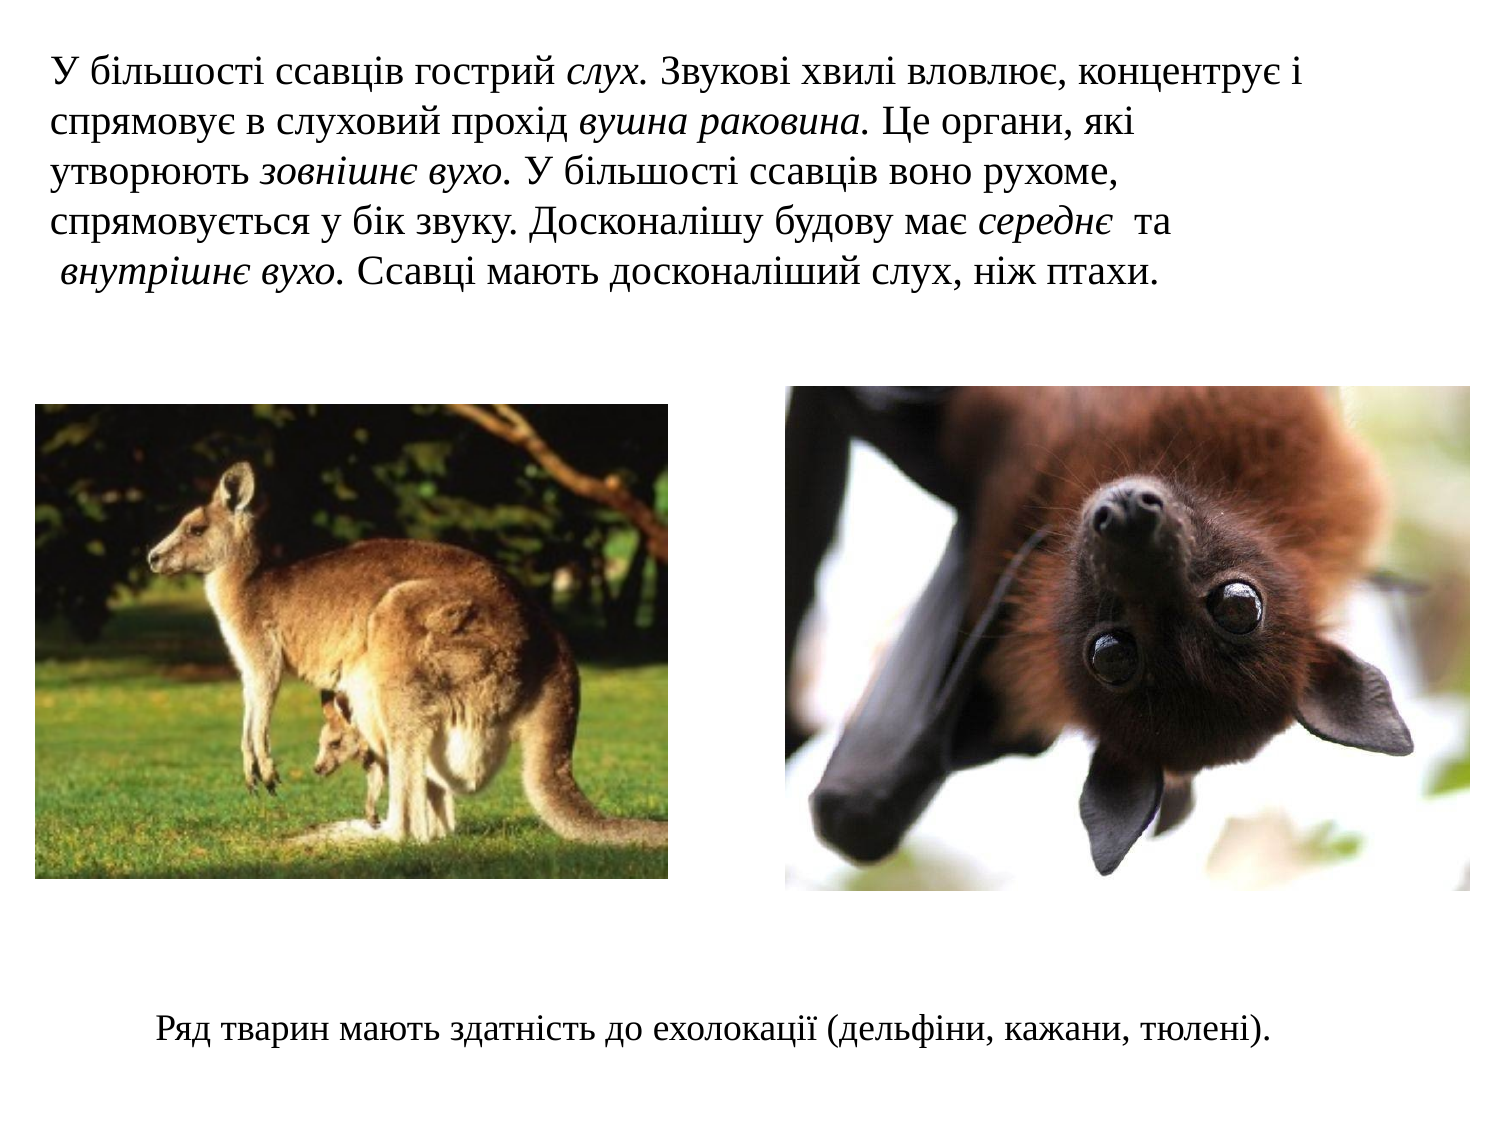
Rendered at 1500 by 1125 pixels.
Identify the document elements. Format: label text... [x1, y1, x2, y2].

picture [784, 386, 1470, 891]
text_box Ряд тварин мають здатність до ехолокації (дельфіни, кажани, тюлені). [140, 996, 1325, 1056]
picture [34, 404, 669, 880]
text_box У більшості ссавців гострий слух. Звукові хвилі вловлює, концентрує і спрямовує в слуховий прохід вушна раковина. Це органи, які утворюють зовнішнє вухо. У більшості ссавців воно рухоме, спрямовується у бік звуку. Досконалішу будову має середнє та внутрішнє вухо. Ссавці мають досконаліший слух, ніж птахи. [35, 35, 1371, 300]
